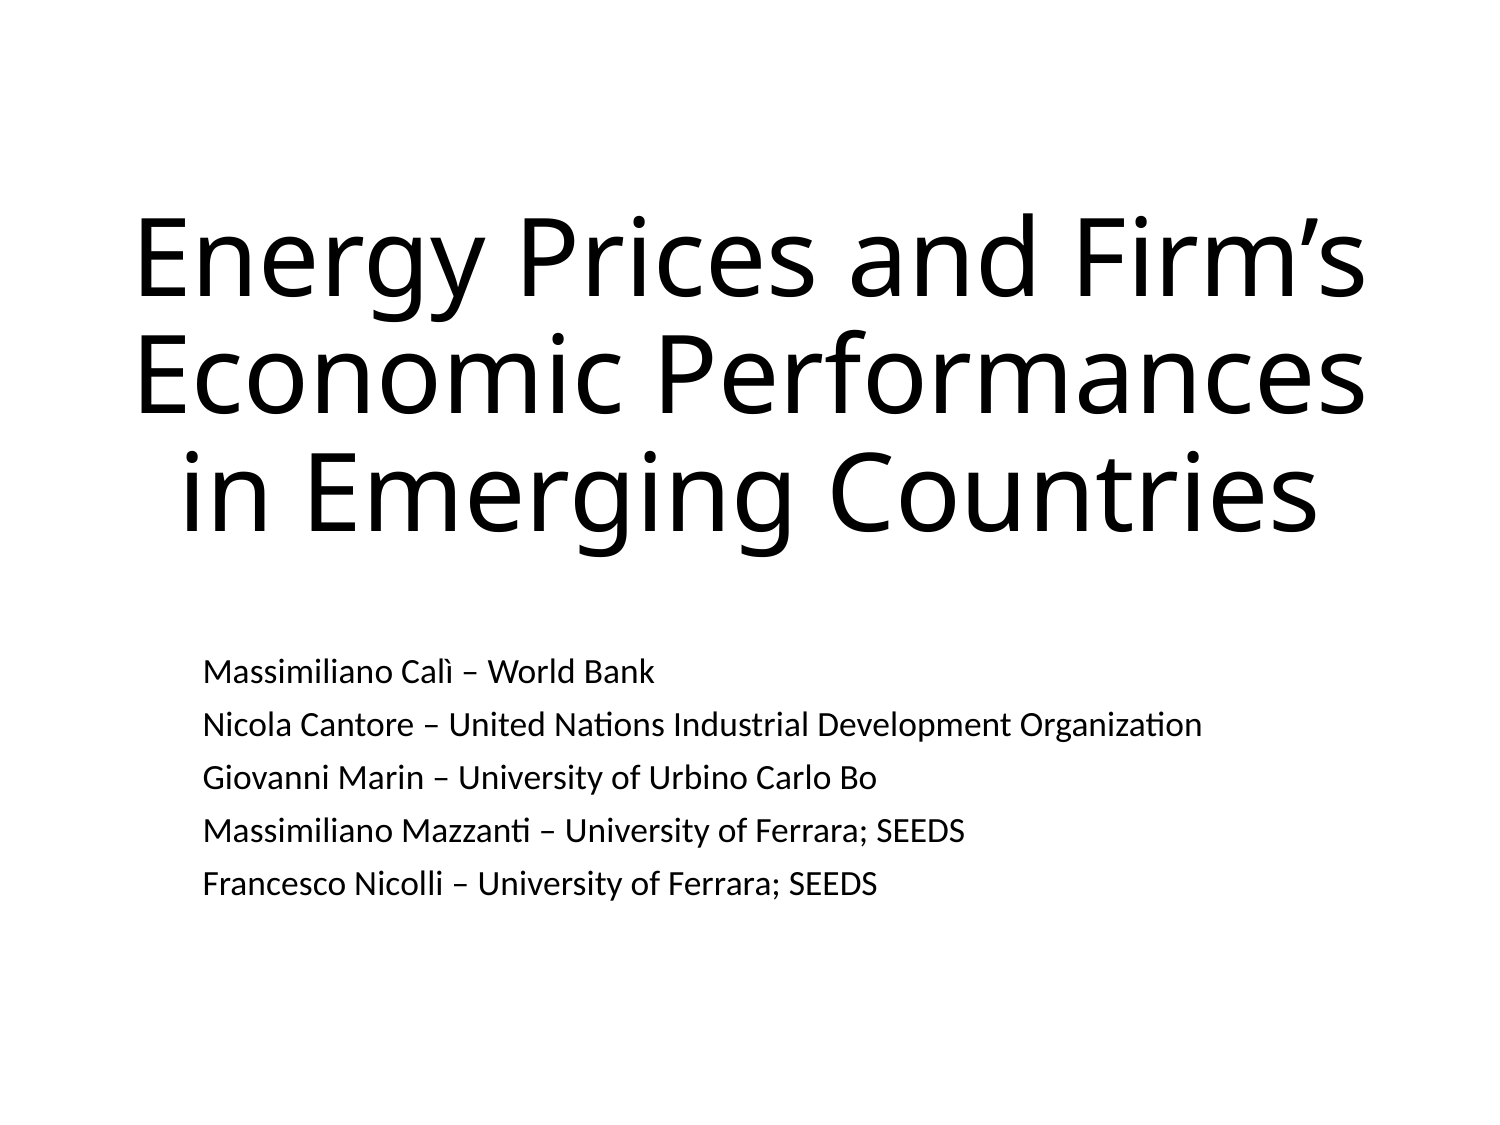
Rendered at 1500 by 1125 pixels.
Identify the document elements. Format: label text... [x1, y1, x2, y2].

subtitle Massimiliano Calì – World Bank Nicola Cantore – United Nations Industrial Development Organization Giovanni Marin – University of Urbino Carlo Bo Massimiliano Mazzanti – University of Ferrara; SEEDS Francesco Nicolli – University of Ferrara; SEEDS [187, 644, 1313, 917]
title Energy Prices and Firm’s Economic Performances in Emerging Countries [112, 170, 1388, 563]
